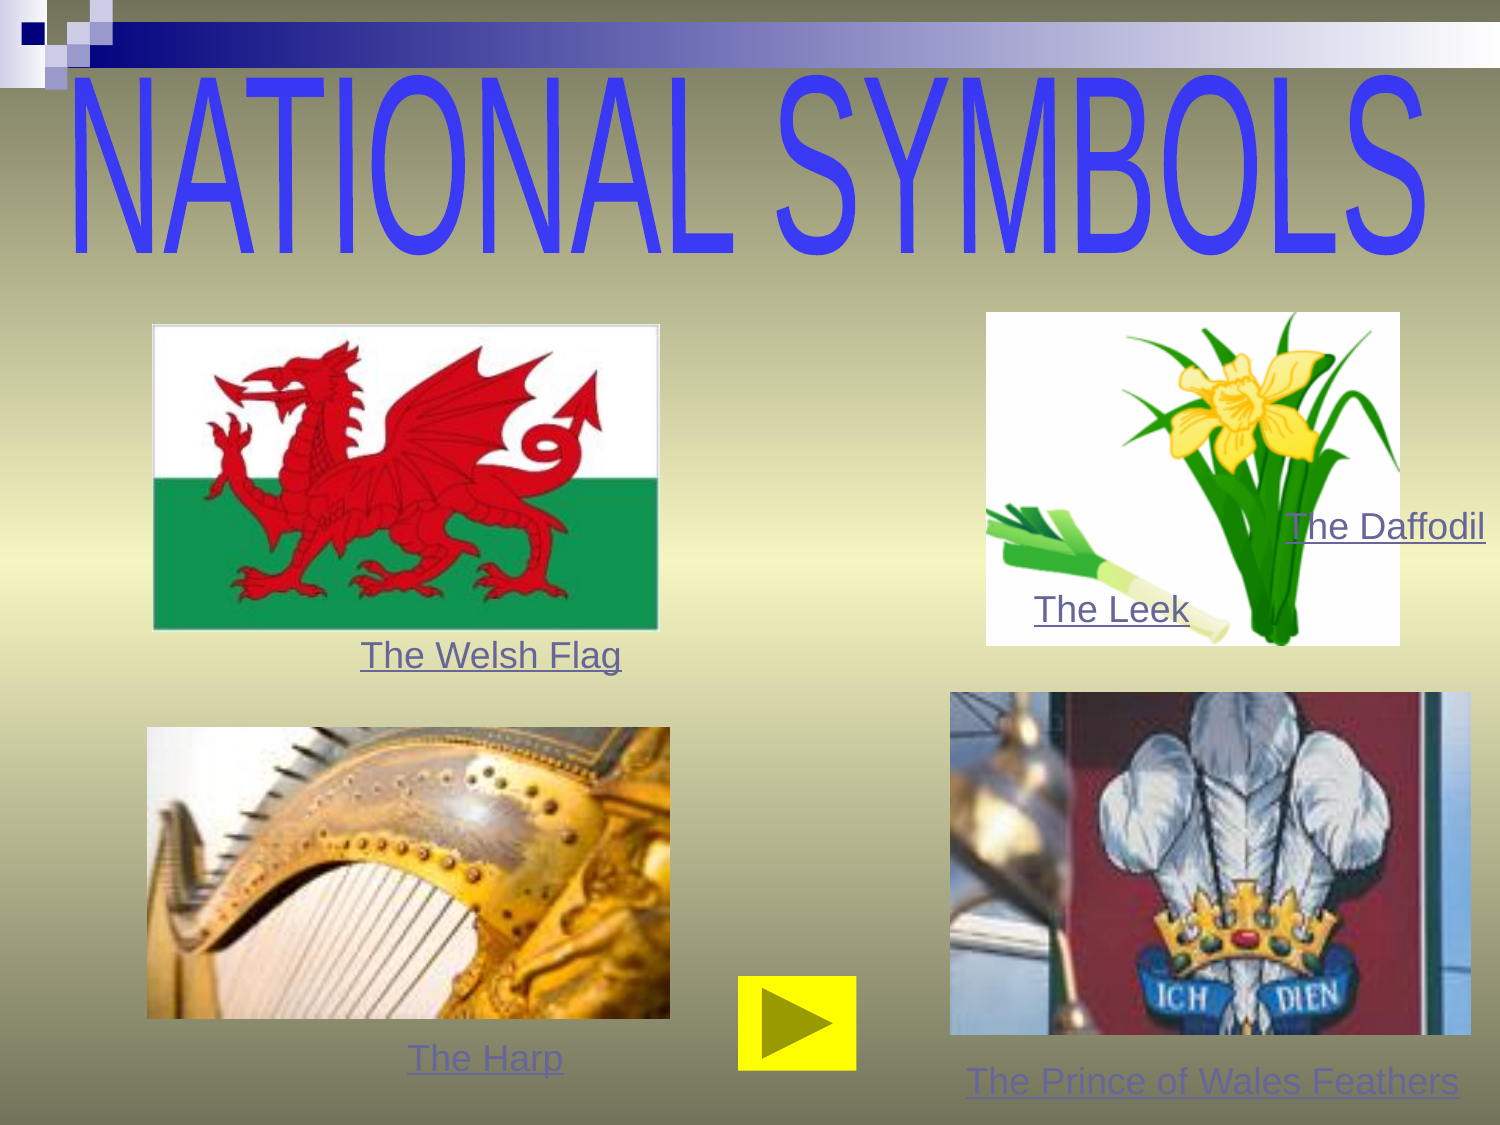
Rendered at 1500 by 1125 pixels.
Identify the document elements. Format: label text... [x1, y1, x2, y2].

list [985, 312, 1400, 646]
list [152, 324, 660, 632]
text_box The Welsh Flag [345, 641, 637, 726]
text_box [738, 976, 857, 1071]
text_box The Daffodil [1404, 494, 1500, 555]
text_box The Harp [392, 1028, 579, 1086]
text_box The Prince of Wales Feathers [950, 1049, 1500, 1110]
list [147, 727, 670, 1020]
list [950, 692, 1471, 1036]
